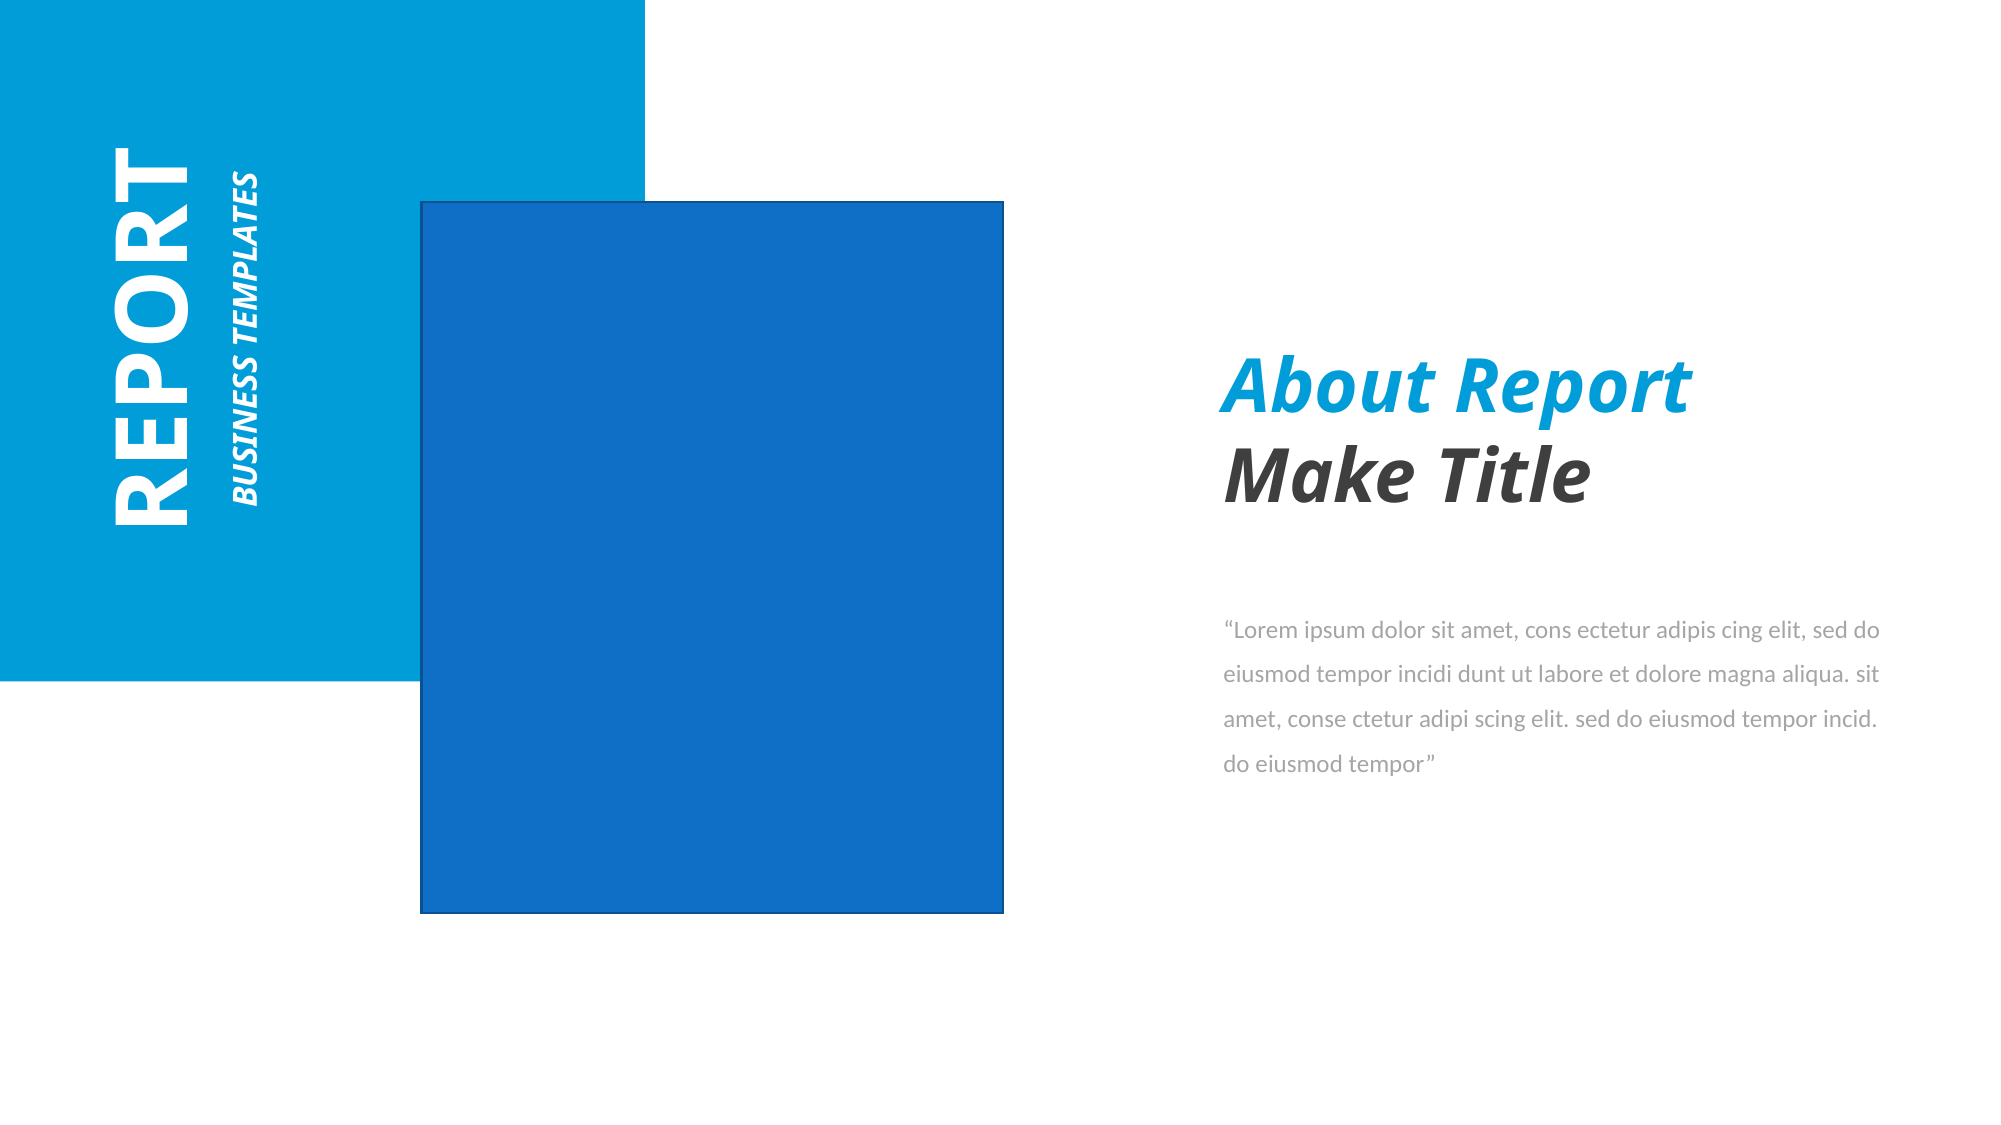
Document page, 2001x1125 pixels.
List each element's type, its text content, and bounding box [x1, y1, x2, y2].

text_box REPORT [79, 28, 215, 653]
text_box [421, 201, 1003, 913]
text_box “Lorem ipsum dolor sit amet, cons ectetur adipis cing elit, sed do eiusmod tempor incidi dunt ut labore et dolore magna aliqua. sit amet, conse ctetur adipi scing elit. sed do eiusmod tempor incid. do eiusmod tempor” [1208, 590, 1912, 786]
text_box BUSINESS TEMPLATES [215, 28, 271, 653]
text_box About Report Make Title [1208, 330, 1863, 526]
